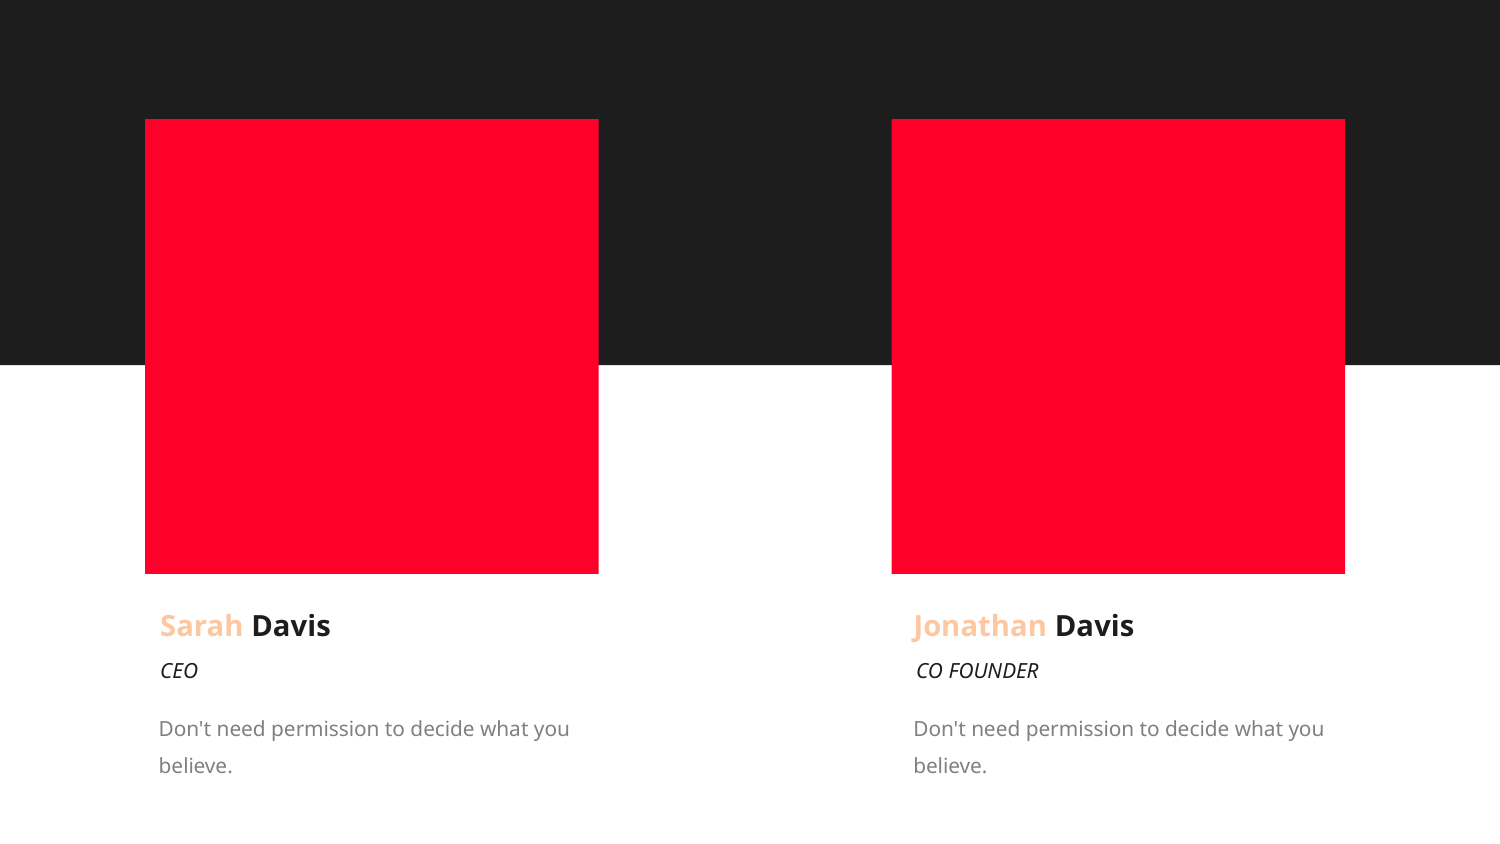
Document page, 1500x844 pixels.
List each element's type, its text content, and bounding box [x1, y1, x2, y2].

picture [144, 119, 599, 574]
text_box CEO [145, 648, 467, 695]
text_box Jonathan Davis [898, 591, 1173, 658]
text_box [0, 0, 1500, 367]
text_box CO FOUNDER [901, 648, 1223, 695]
text_box Sarah Davis [145, 591, 420, 658]
text_box Don't need permission to decide what you believe. [898, 695, 1363, 786]
text_box Don't need permission to decide what you believe. [143, 695, 609, 786]
picture [891, 119, 1346, 574]
